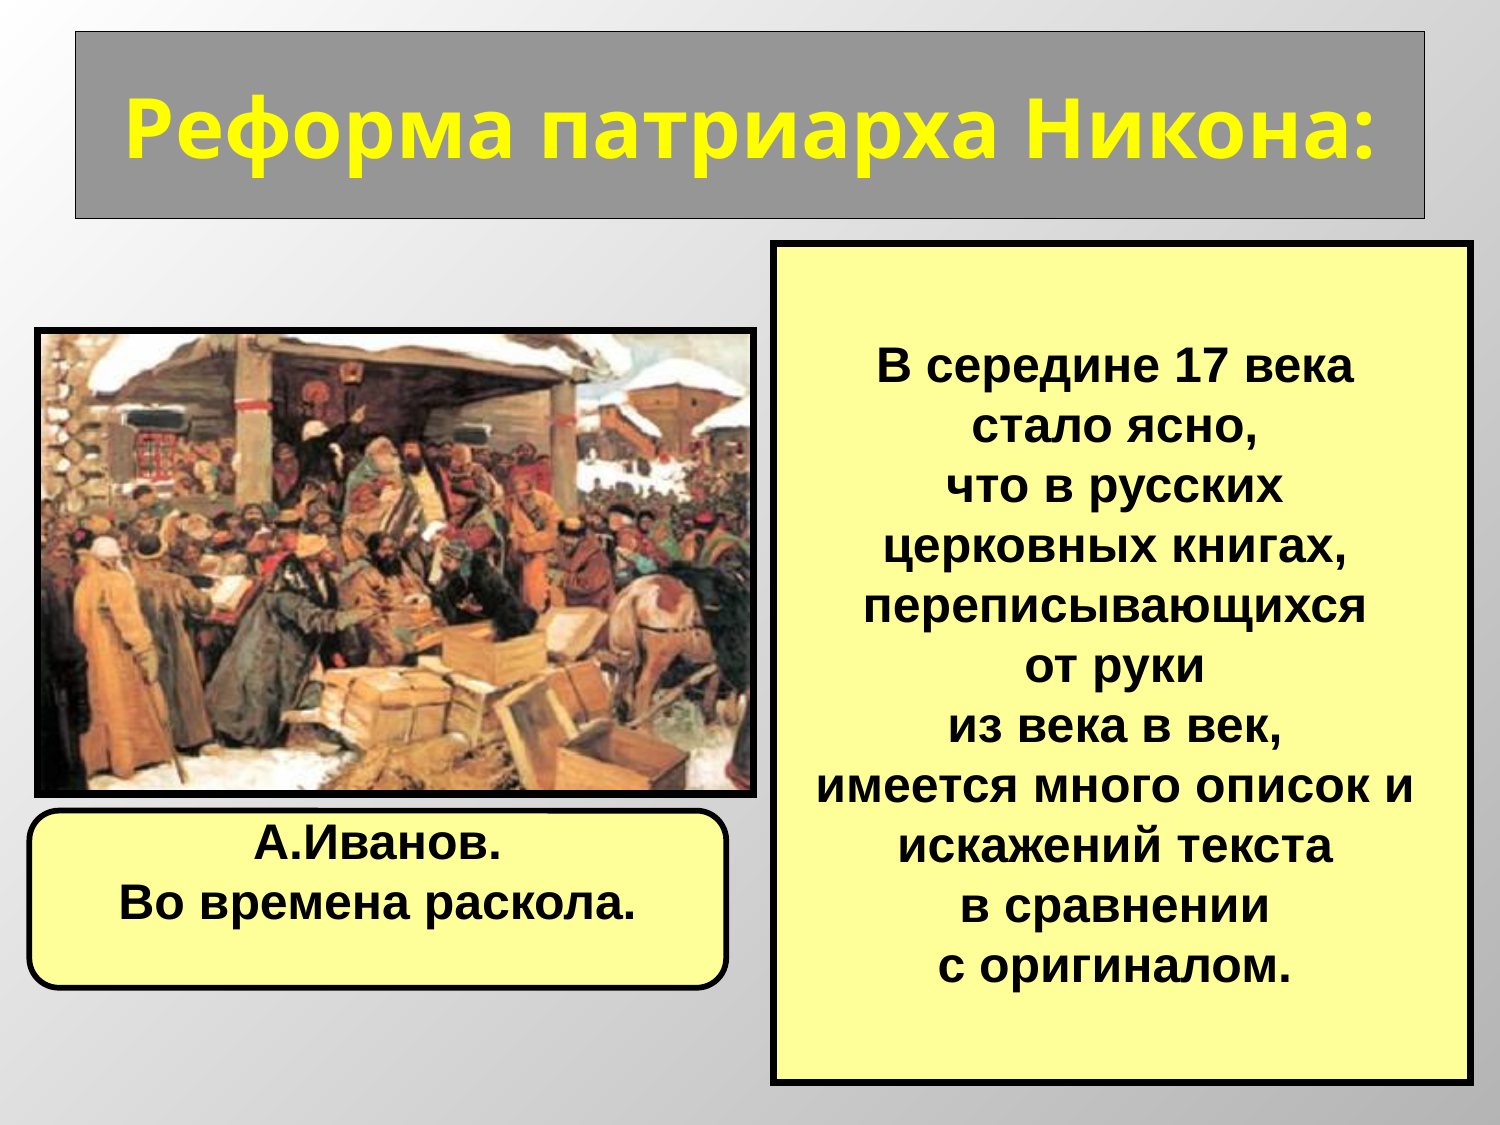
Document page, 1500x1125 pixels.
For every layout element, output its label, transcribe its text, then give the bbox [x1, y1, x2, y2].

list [40, 334, 751, 791]
title Реформа патриарха Никона: [75, 31, 1425, 219]
text_box А.Иванов. Во времена раскола. [29, 811, 727, 988]
text_box В середине 17 века стало ясно, что в русских церковных книгах, переписывающихся от руки из века в век, имеется много описок и искажений текста в сравнении с оригиналом. [773, 243, 1471, 1083]
